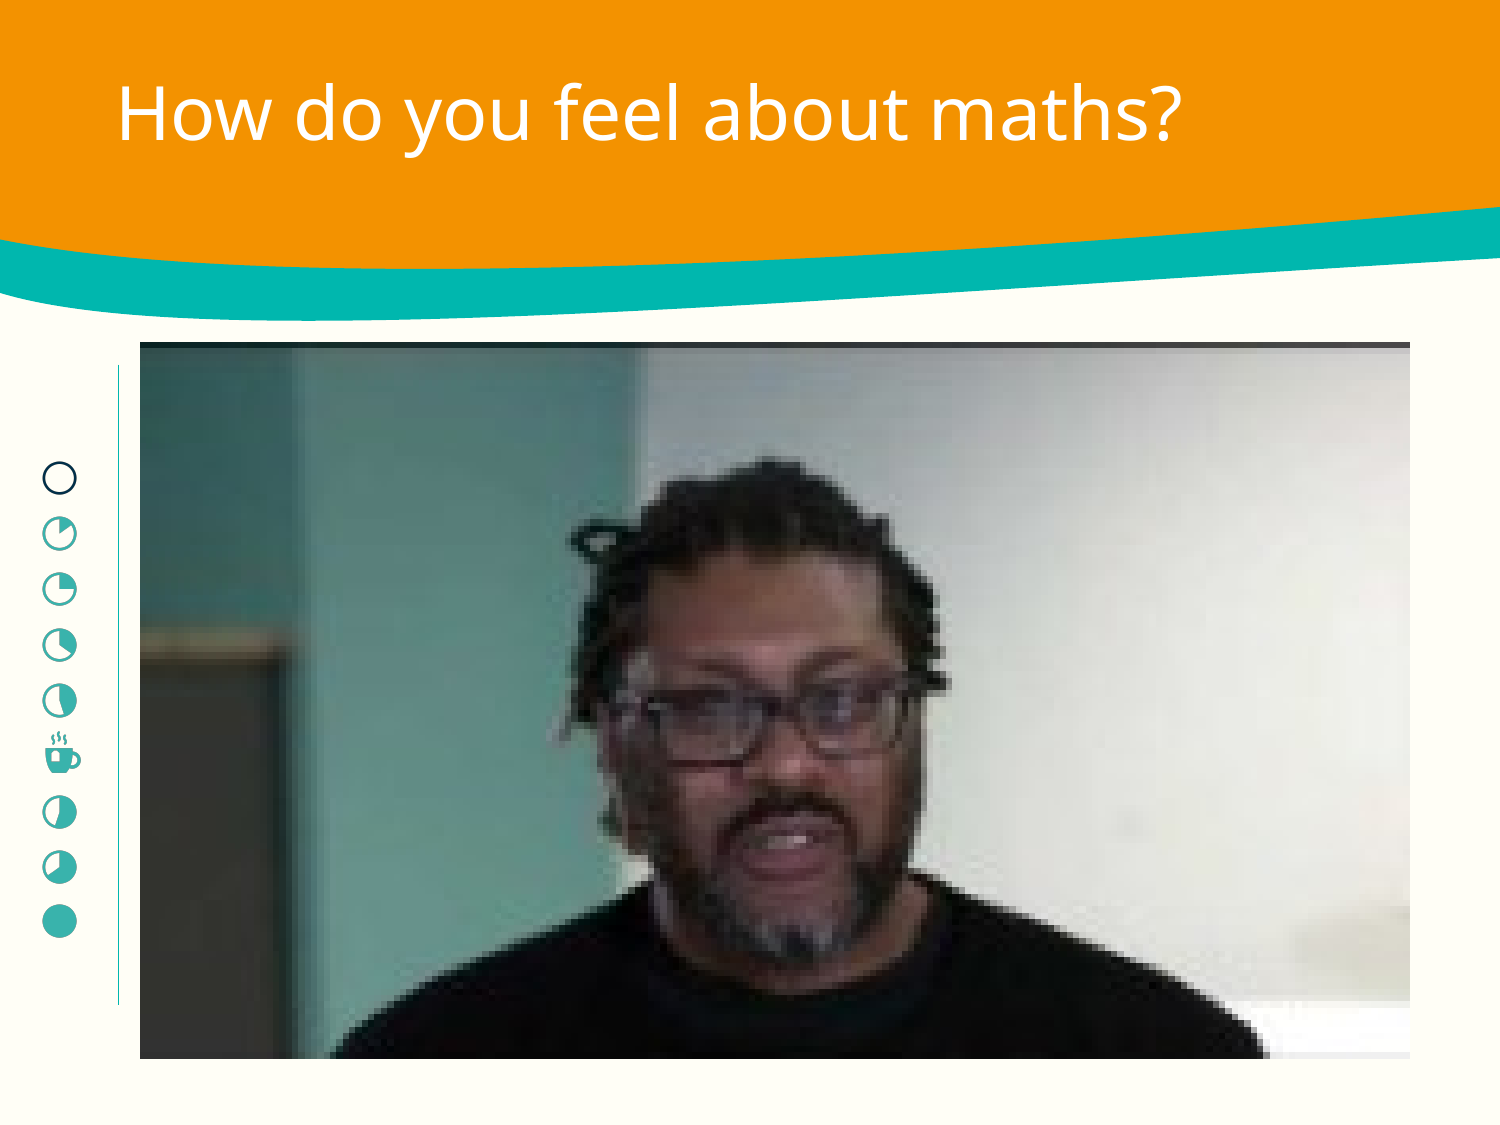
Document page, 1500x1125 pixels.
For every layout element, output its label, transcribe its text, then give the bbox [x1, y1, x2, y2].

picture [38, 679, 81, 722]
picture [38, 568, 81, 610]
picture [36, 725, 90, 779]
picture [38, 791, 81, 833]
picture [38, 512, 81, 555]
picture [38, 624, 81, 666]
picture [38, 846, 81, 888]
picture [38, 457, 81, 499]
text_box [139, 341, 1411, 1060]
picture [38, 900, 81, 942]
list How do you feel about maths? [100, 67, 1411, 258]
